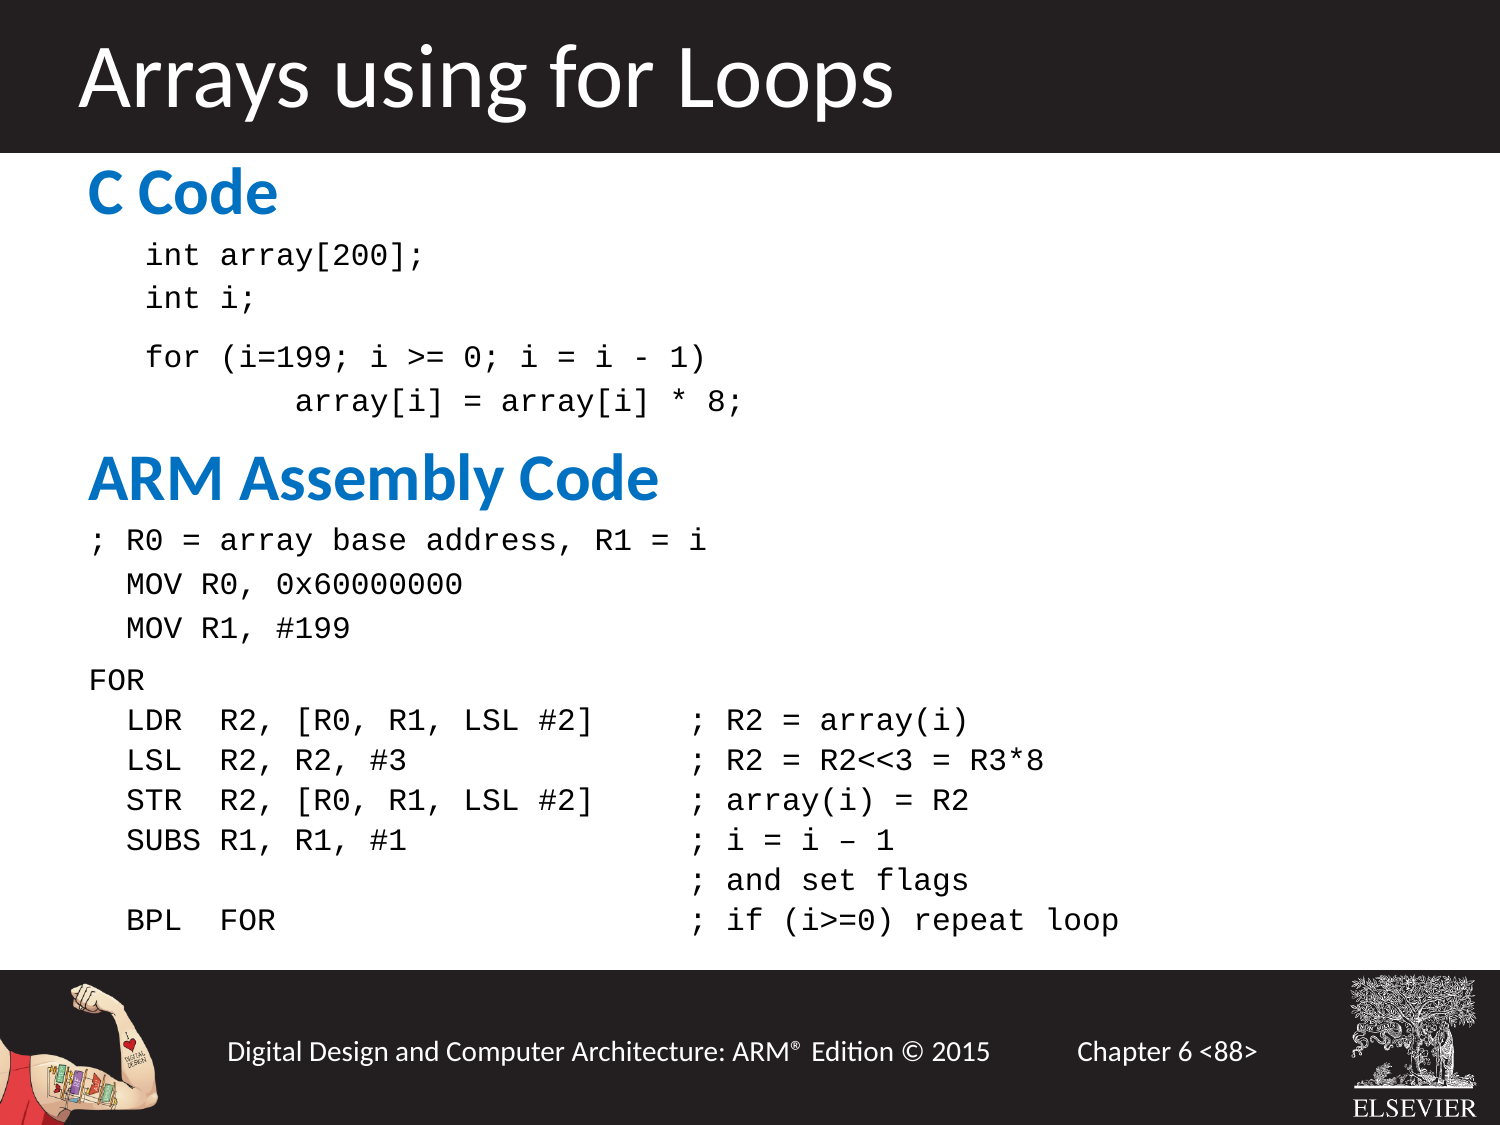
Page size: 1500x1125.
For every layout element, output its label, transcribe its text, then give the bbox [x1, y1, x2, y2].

text_box Arrays using for Loops [63, 8, 1488, 133]
picture [0, 979, 163, 1125]
list C Code int array[200]; int i; for (i=199; i >= 0; i = i - 1) array[i] = array[i] * 8; ARM Assembly Code ; R0 = array base address, R1 = i MOV R0, 0x60000000 MOV R1, #199 FOR LDR R2, [R0, R1, LSL #2] ; R2 = array(i) LSL R2, R2, #3 ; R2 = R2<<3 = R3*8 STR R2, [R0, R1, LSL #2] ; array(i) = R2 SUBS R1, R1, #1 ; i = i – 1 ; and set flags BPL FOR ; if (i>=0) repeat loop [73, 140, 1362, 991]
text_box [87, 174, 1413, 1025]
picture [1350, 974, 1477, 1117]
